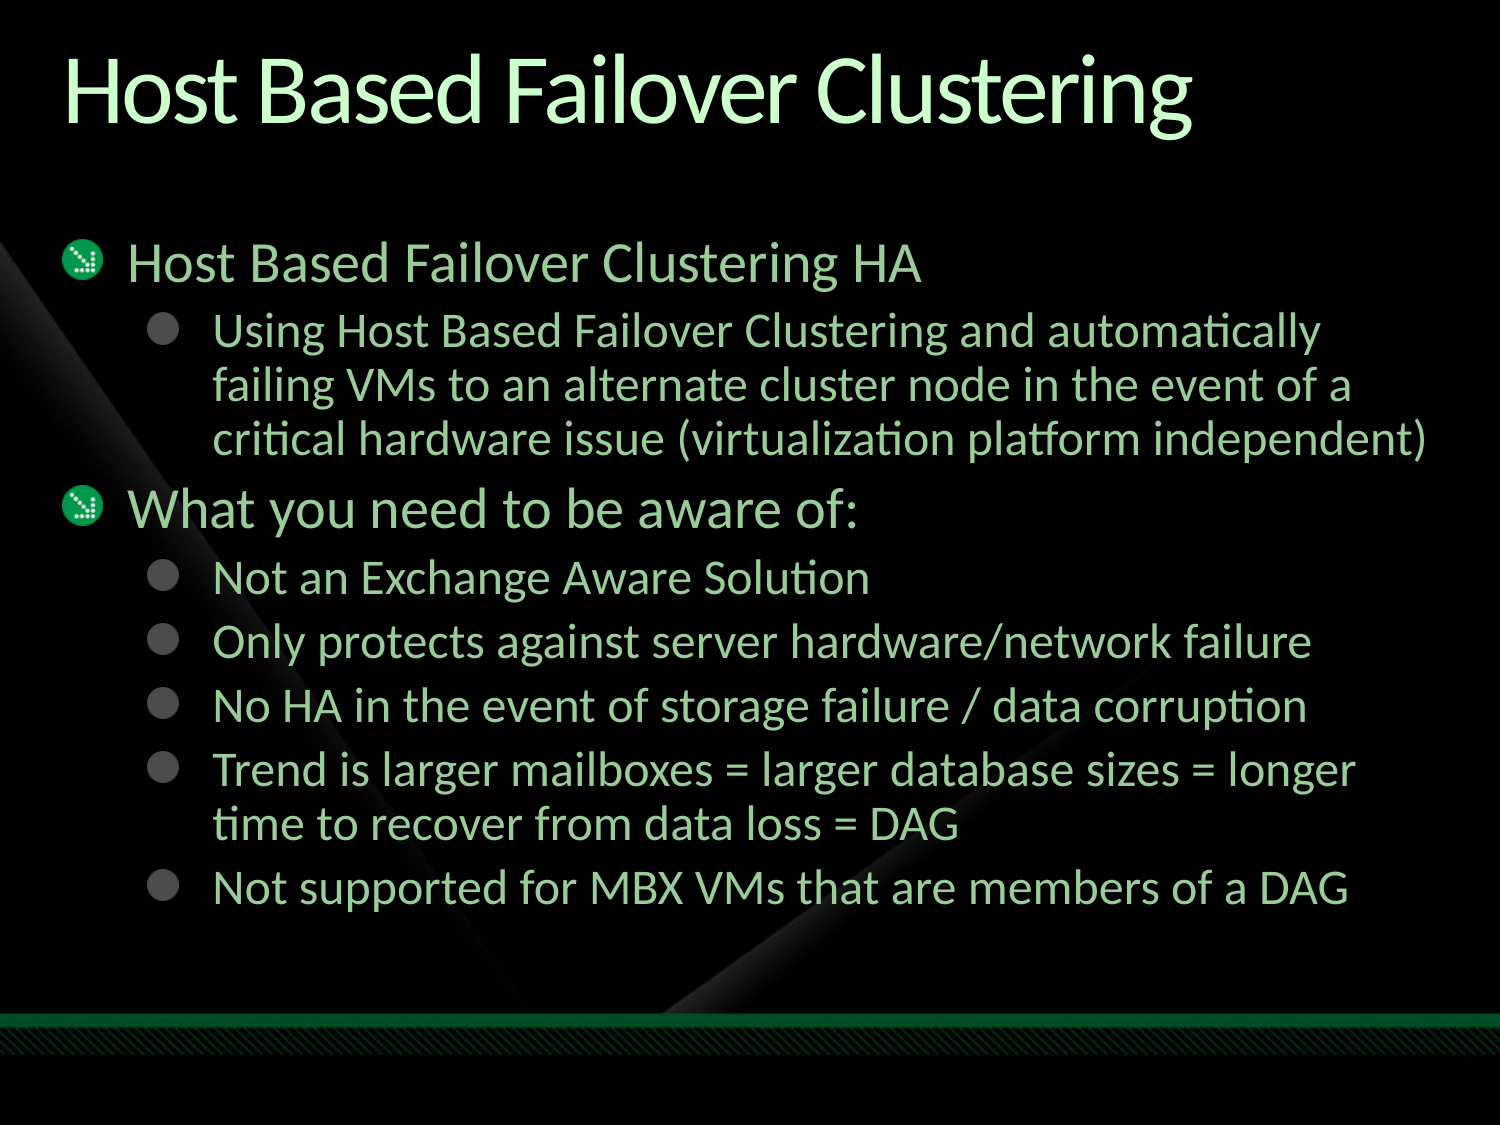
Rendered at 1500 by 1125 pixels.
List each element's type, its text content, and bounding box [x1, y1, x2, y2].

list Host Based Failover Clustering HA Using Host Based Failover Clustering and automatically failing VMs to an alternate cluster node in the event of a critical hardware issue (virtualization platform independent) What you need to be aware of: Not an Exchange Aware Solution Only protects against server hardware/network failure No HA in the event of storage failure / data corruption Trend is larger mailboxes = larger database sizes = longer time to recover from data loss = DAG Not supported for MBX VMs that are members of a DAG [62, 231, 1438, 980]
title Host Based Failover Clustering [62, 37, 1438, 147]
picture [0, 0, 1500, 1125]
